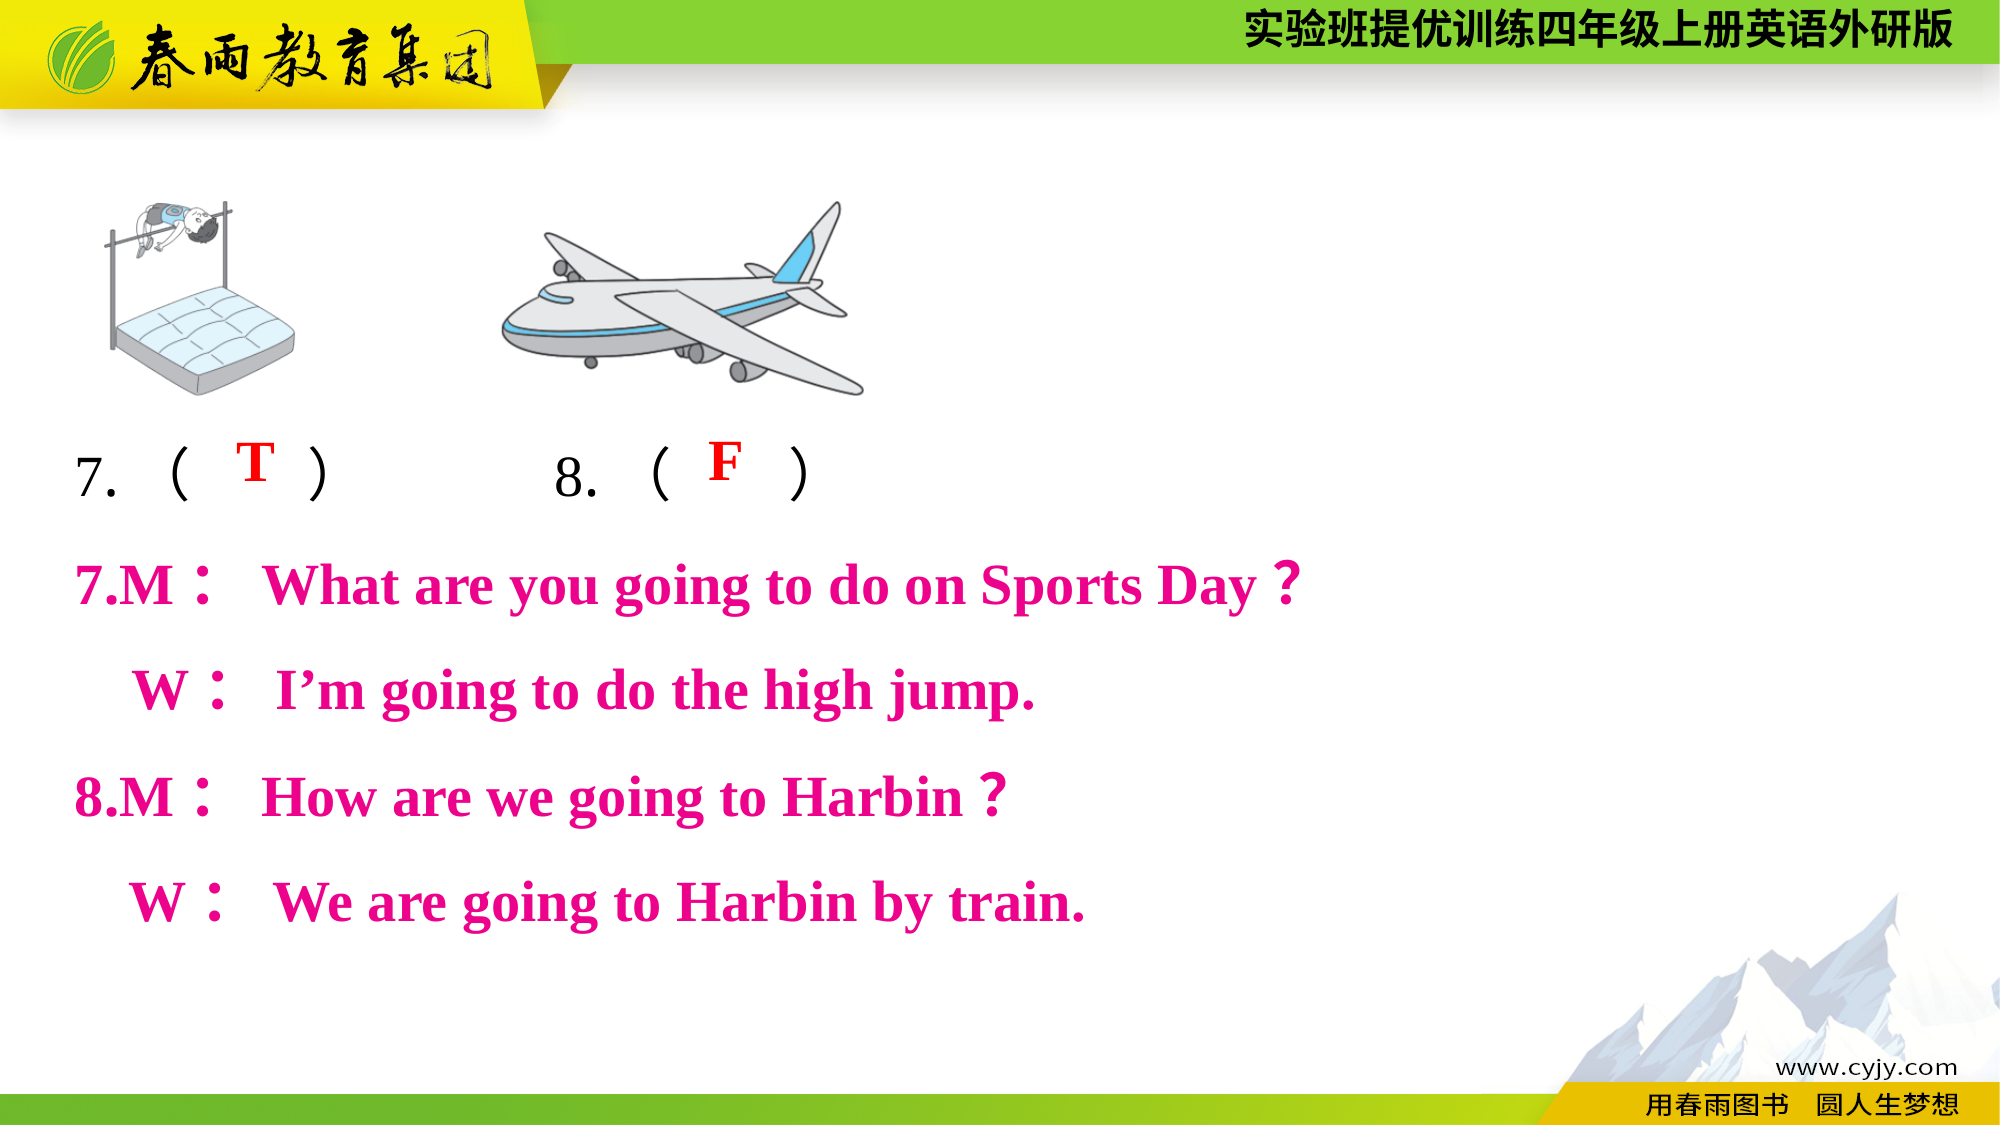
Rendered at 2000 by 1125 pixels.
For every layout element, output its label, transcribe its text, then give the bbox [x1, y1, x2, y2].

list 7.（ ） 8.（ ） [59, 395, 1944, 503]
picture [0, 0, 2000, 1125]
text_box T [222, 416, 291, 501]
text_box 7.M：What are you going to do on Sports Day？ W：I’m going to do the high jump. [59, 503, 1944, 715]
text_box 8.M：How are we going to Harbin？ W：We are going to Harbin by train. [59, 715, 1944, 941]
text_box F [693, 414, 759, 500]
